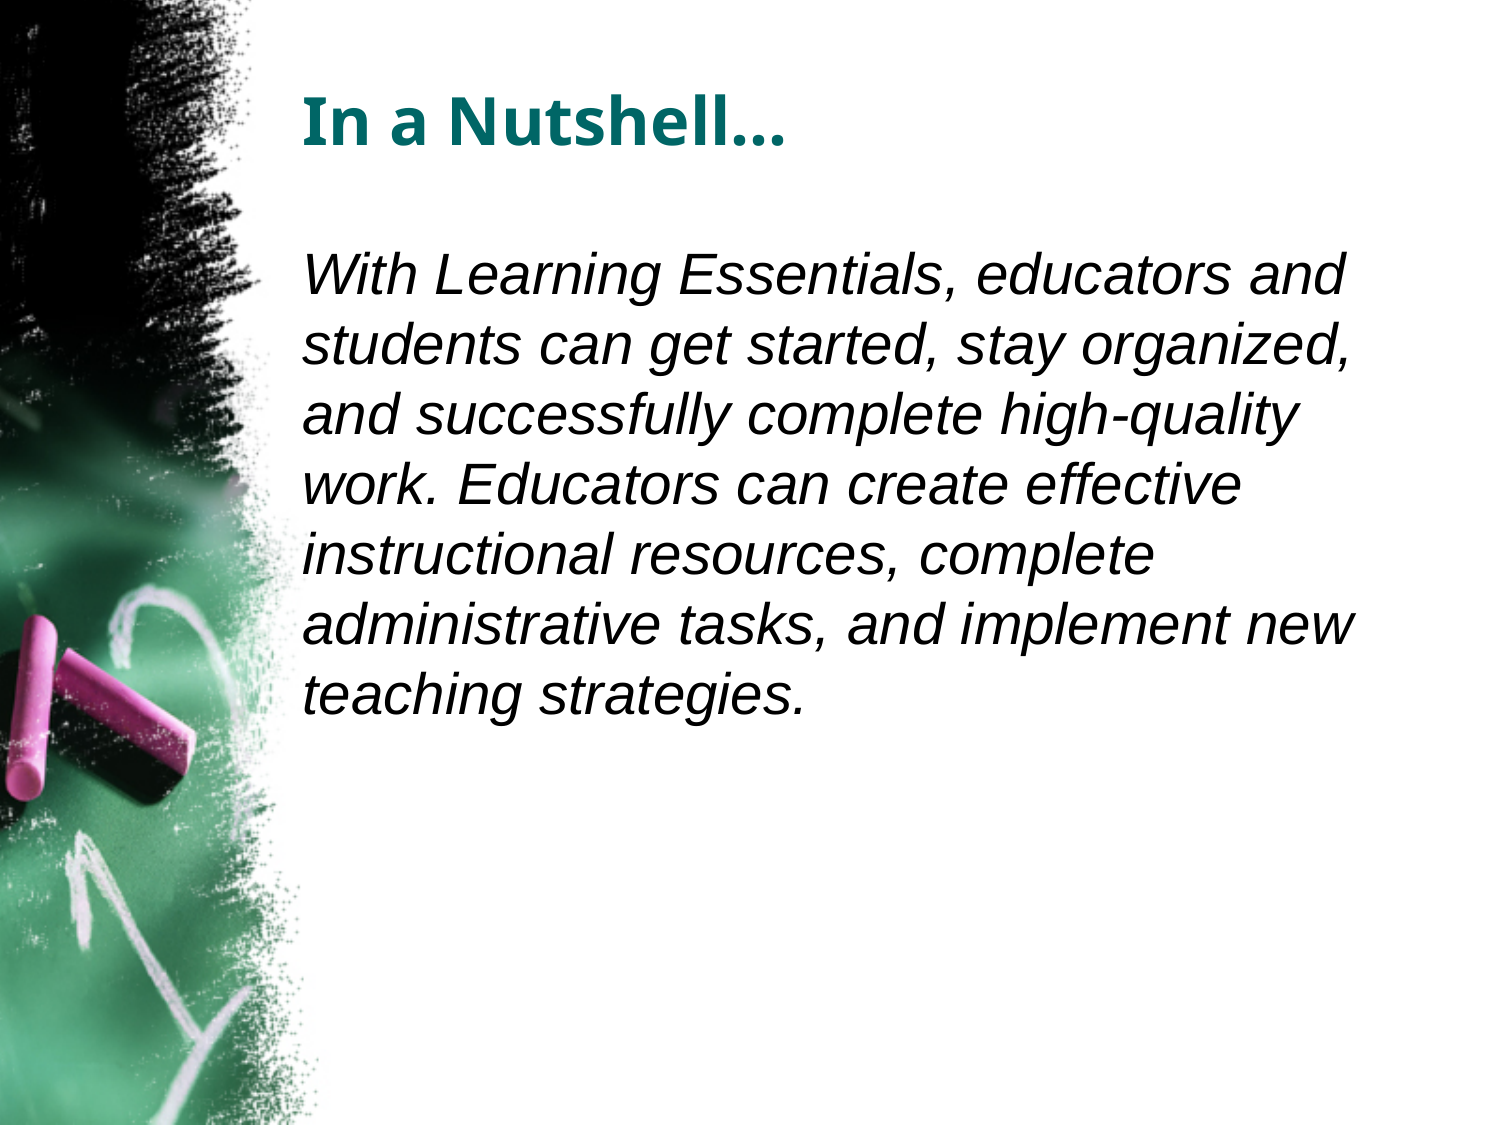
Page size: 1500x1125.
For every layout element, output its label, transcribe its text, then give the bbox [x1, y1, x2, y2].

title In a Nutshell… [287, 49, 1438, 188]
list With Learning Essentials, educators and students can get started, stay organized, and successfully complete high-quality work. Educators can create effective instructional resources, complete administrative tasks, and implement new teaching strategies. [287, 228, 1438, 980]
picture [0, 0, 1500, 1125]
